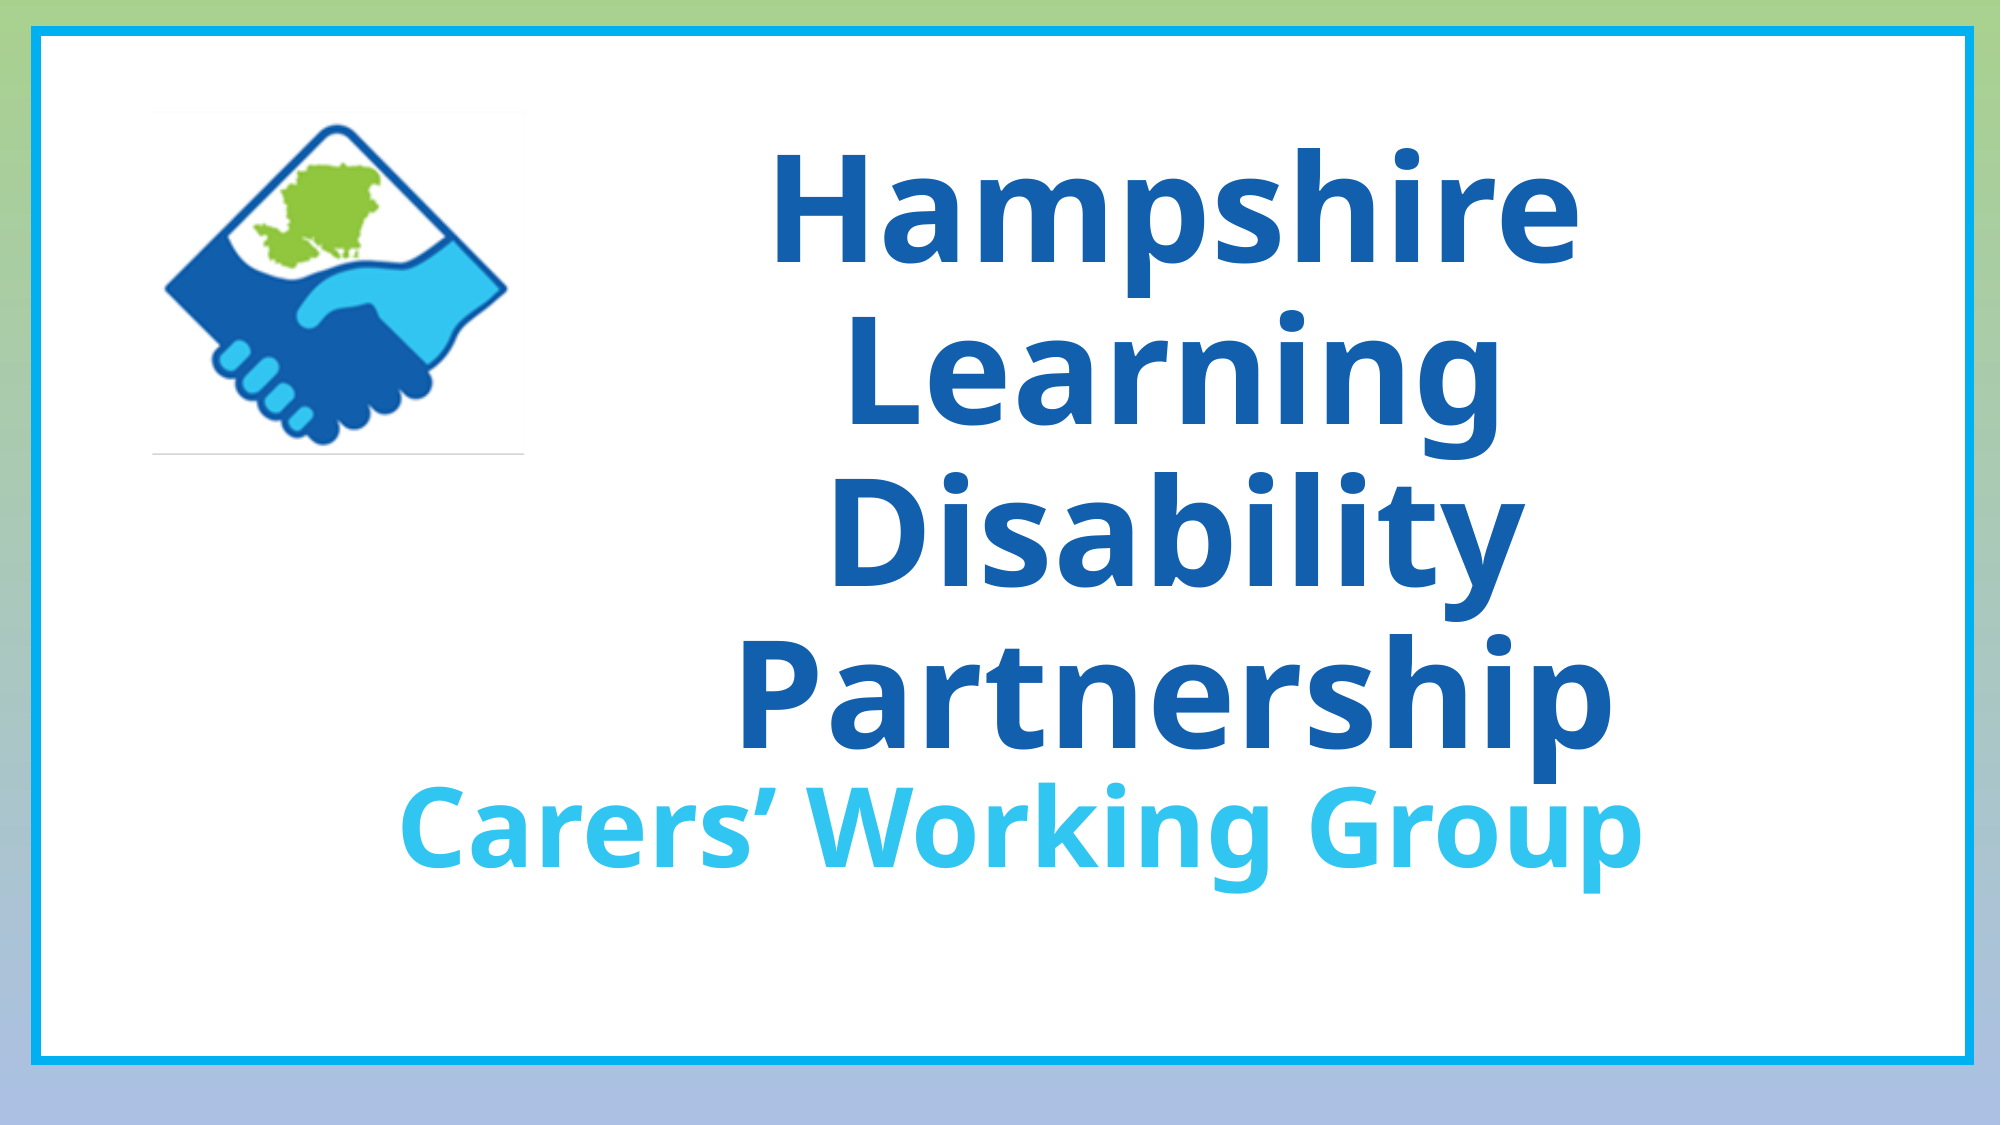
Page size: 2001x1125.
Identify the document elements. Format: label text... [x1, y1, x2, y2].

text_box Hampshire Learning Disability Partnership [525, 125, 1848, 396]
picture [152, 111, 525, 489]
text_box [35, 30, 1970, 1062]
text_box Carers’ Working Group [315, 696, 1728, 900]
